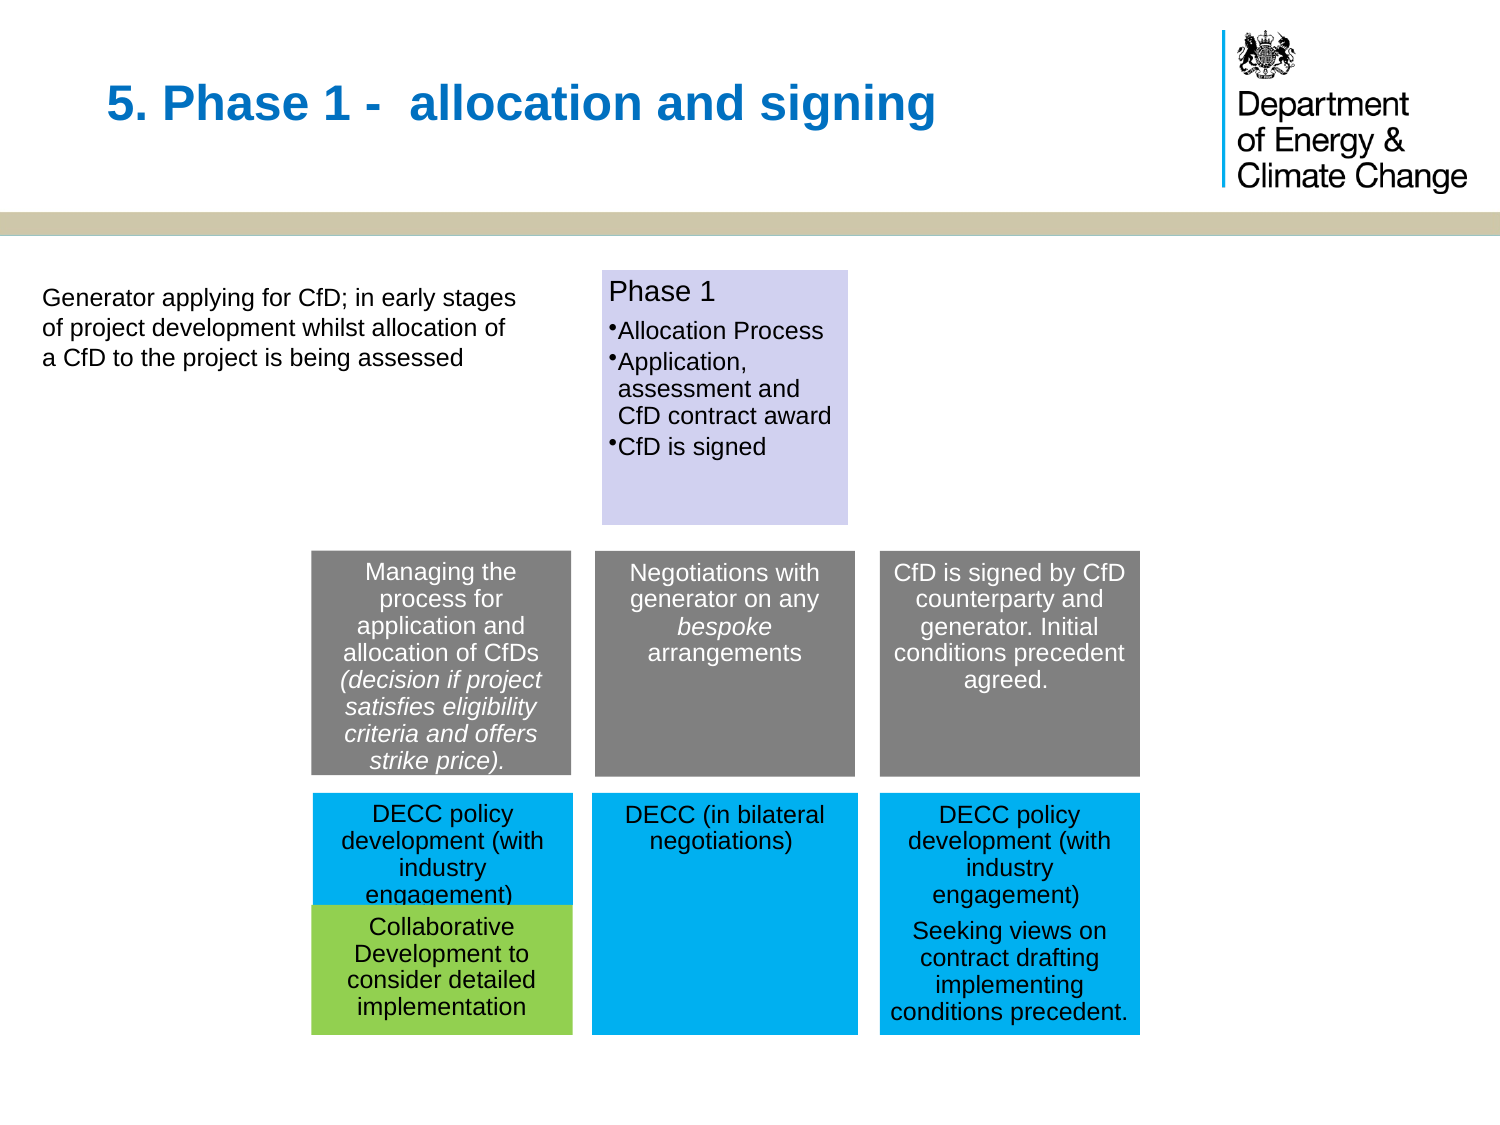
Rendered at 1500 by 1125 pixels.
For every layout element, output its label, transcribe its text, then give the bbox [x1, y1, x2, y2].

text_box DECC policy development (with industry engagement) Seeking views on contract drafting implementing conditions precedent. [879, 792, 1140, 1035]
text_box DECC (in bilateral negotiations) [592, 792, 858, 1035]
picture [1222, 30, 1467, 194]
text_box Collaborative Development to consider detailed implementation [311, 904, 573, 1035]
text_box DECC policy development (with industry engagement) [312, 792, 573, 904]
text_box Managing the process for application and allocation of CfDs (decision if project satisfies eligibility criteria and offers strike price). [311, 550, 572, 776]
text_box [591, 261, 859, 534]
text_box Negotiations with generator on any bespoke arrangements [595, 550, 855, 777]
text_box Generator applying for CfD; in early stages of project development whilst allocation of a CfD to the project is being assessed [27, 274, 536, 379]
text_box CfD is signed by CfD counterparty and generator. Initial conditions precedent agreed. [879, 550, 1140, 777]
text_box 5. Phase 1 - allocation and signing [91, 62, 1075, 146]
picture [0, 208, 1500, 236]
